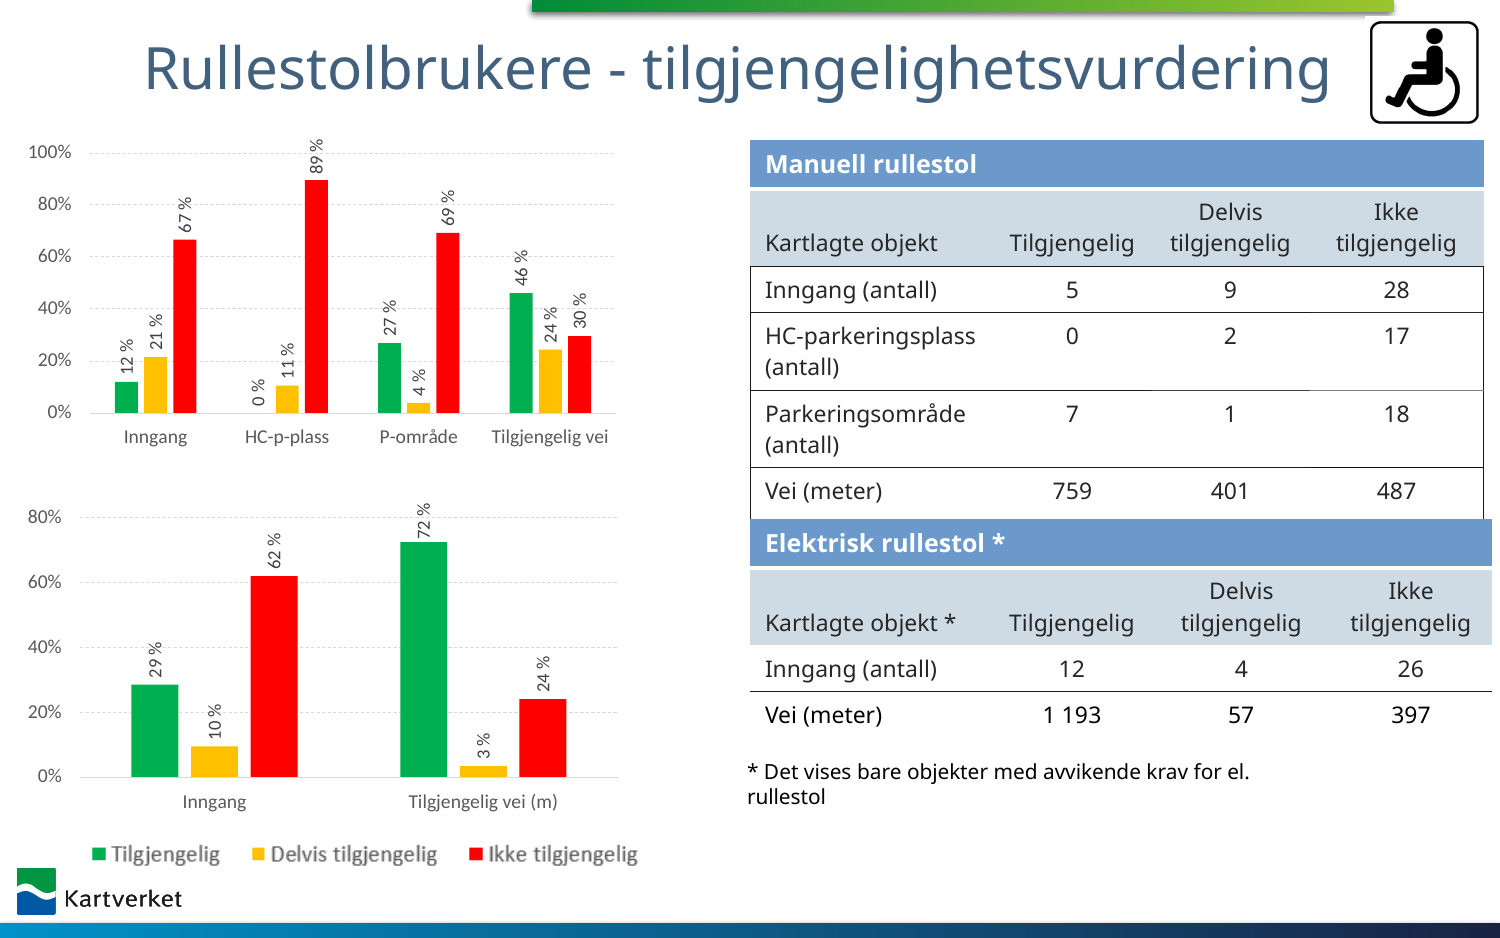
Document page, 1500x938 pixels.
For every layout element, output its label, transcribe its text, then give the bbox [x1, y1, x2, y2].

table_cell Delvis tilgjengelig [1151, 191, 1310, 266]
picture [20, 135, 629, 457]
table_cell 1 [1151, 391, 1310, 467]
table_cell Vei (meter) [750, 692, 991, 738]
table_cell Kartlagte objekt * [750, 570, 991, 645]
table_cell 12 [991, 645, 1153, 691]
table_cell Inngang (antall) [751, 267, 994, 312]
table_cell 487 [1310, 468, 1483, 519]
table_cell 397 [1330, 692, 1492, 738]
table_cell 17 [1310, 313, 1483, 390]
table_cell HC-parkeringsplass (antall) [751, 313, 994, 390]
table_cell 5 [994, 267, 1151, 312]
table_header Elektrisk rullestol * [750, 519, 1492, 566]
table_cell 2 [1151, 313, 1310, 390]
table_cell Parkeringsområde (antall) [751, 391, 994, 467]
table_cell 1 193 [991, 692, 1153, 738]
table_cell 57 [1153, 692, 1330, 738]
table_cell 9 [1151, 267, 1310, 312]
table_cell 401 [1151, 468, 1310, 519]
table_cell Vei (meter) [751, 468, 994, 519]
table_header Manuell rullestol [750, 140, 1484, 187]
table_cell Ikke tilgjengelig [1330, 570, 1492, 645]
text_box Rullestolbrukere - tilgjengelighetsvurdering [39, 12, 1348, 109]
table_cell 26 [1330, 645, 1492, 691]
table_cell 759 [994, 468, 1151, 519]
table_cell 0 [994, 313, 1151, 390]
table_cell 7 [994, 391, 1151, 467]
table_cell 18 [1310, 391, 1483, 467]
table_cell Tilgjengelig [994, 191, 1151, 266]
text_box * Det vises bare objekter med avvikende krav for el. rullestol [732, 751, 1317, 816]
picture [1365, 16, 1484, 129]
picture [86, 838, 643, 870]
table_cell Kartlagte objekt [750, 191, 994, 266]
table_cell Tilgjengelig [991, 570, 1153, 645]
picture [20, 499, 630, 822]
table_cell Inngang (antall) [750, 645, 991, 691]
table_cell Ikke tilgjengelig [1310, 191, 1484, 266]
table_cell Delvis tilgjengelig [1153, 570, 1330, 645]
table_cell 4 [1153, 645, 1330, 691]
table_cell 28 [1310, 267, 1483, 312]
